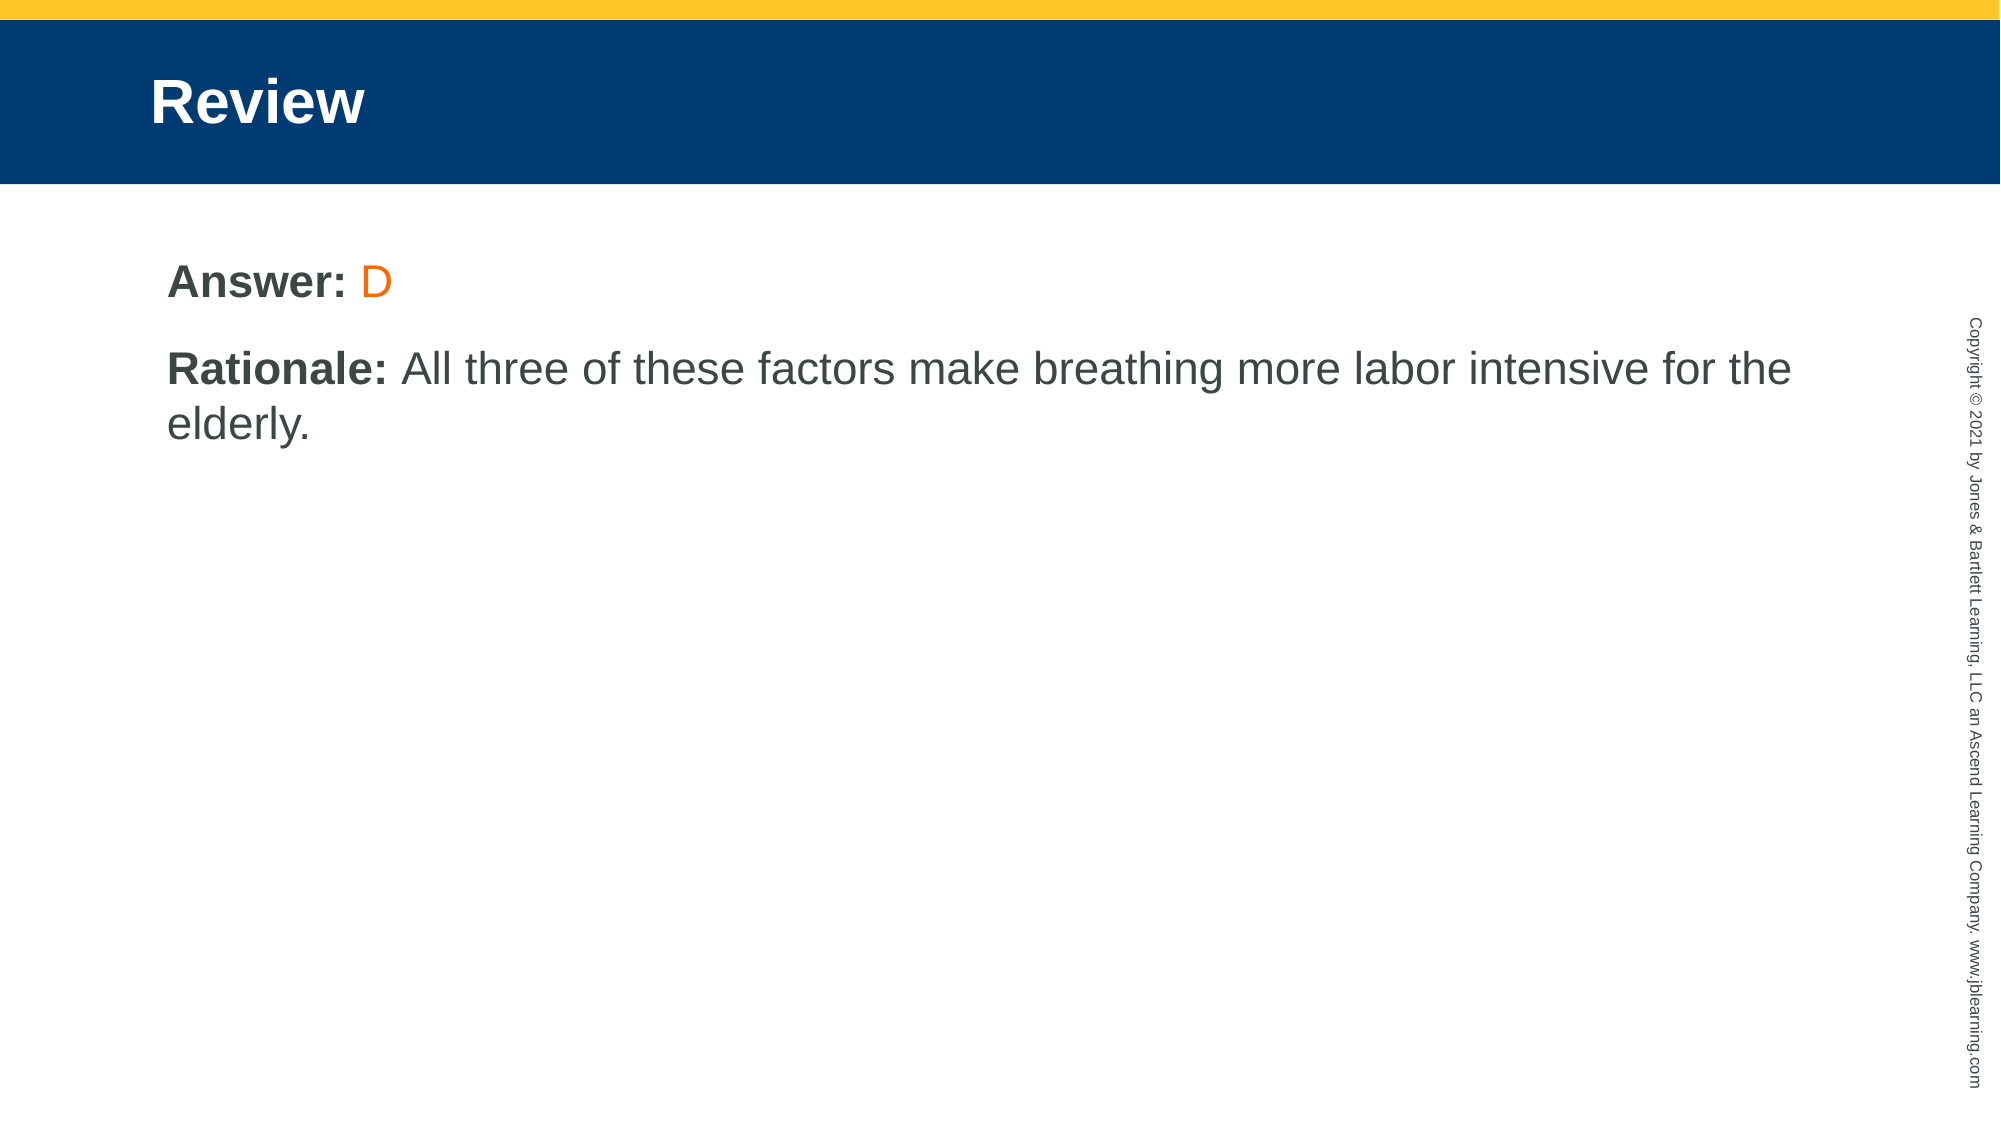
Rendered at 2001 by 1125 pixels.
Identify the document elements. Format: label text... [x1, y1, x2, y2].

list Answer: D Rationale: All three of these factors make breathing more labor intensive for the elderly. [151, 244, 1840, 1016]
title Review [0, 19, 2000, 185]
